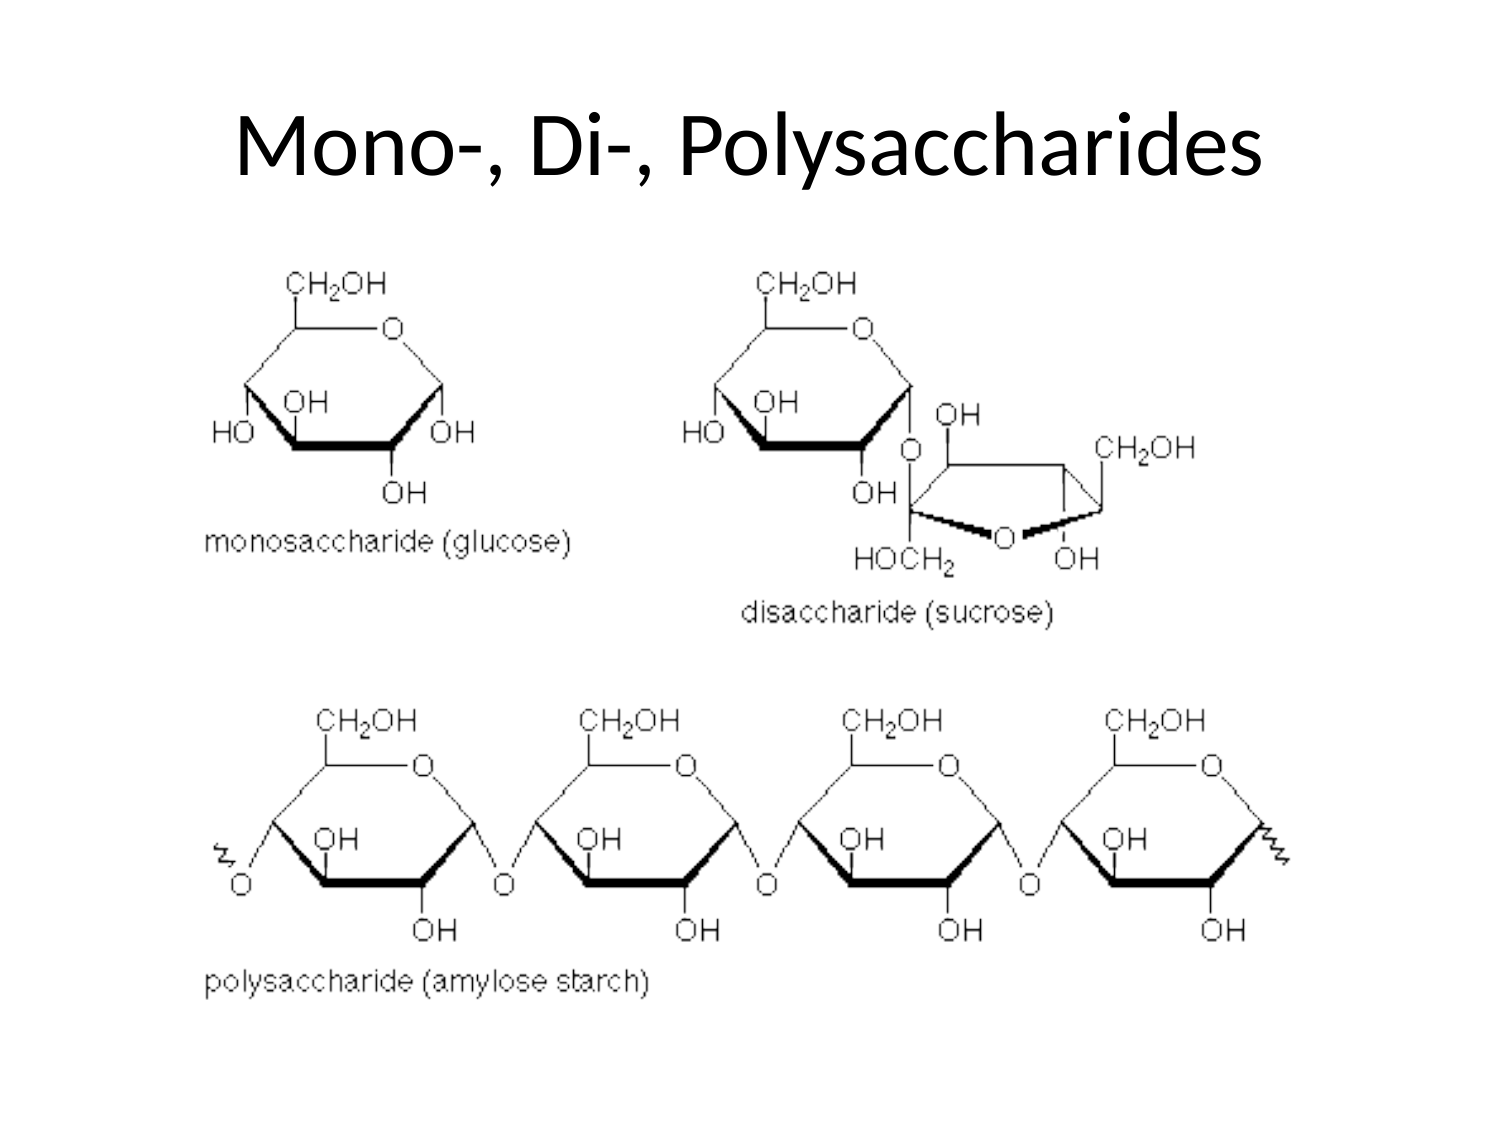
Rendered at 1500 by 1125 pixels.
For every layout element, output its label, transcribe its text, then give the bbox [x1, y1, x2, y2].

title Mono-, Di-, Polysaccharides [75, 45, 1425, 233]
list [74, 262, 1426, 1006]
